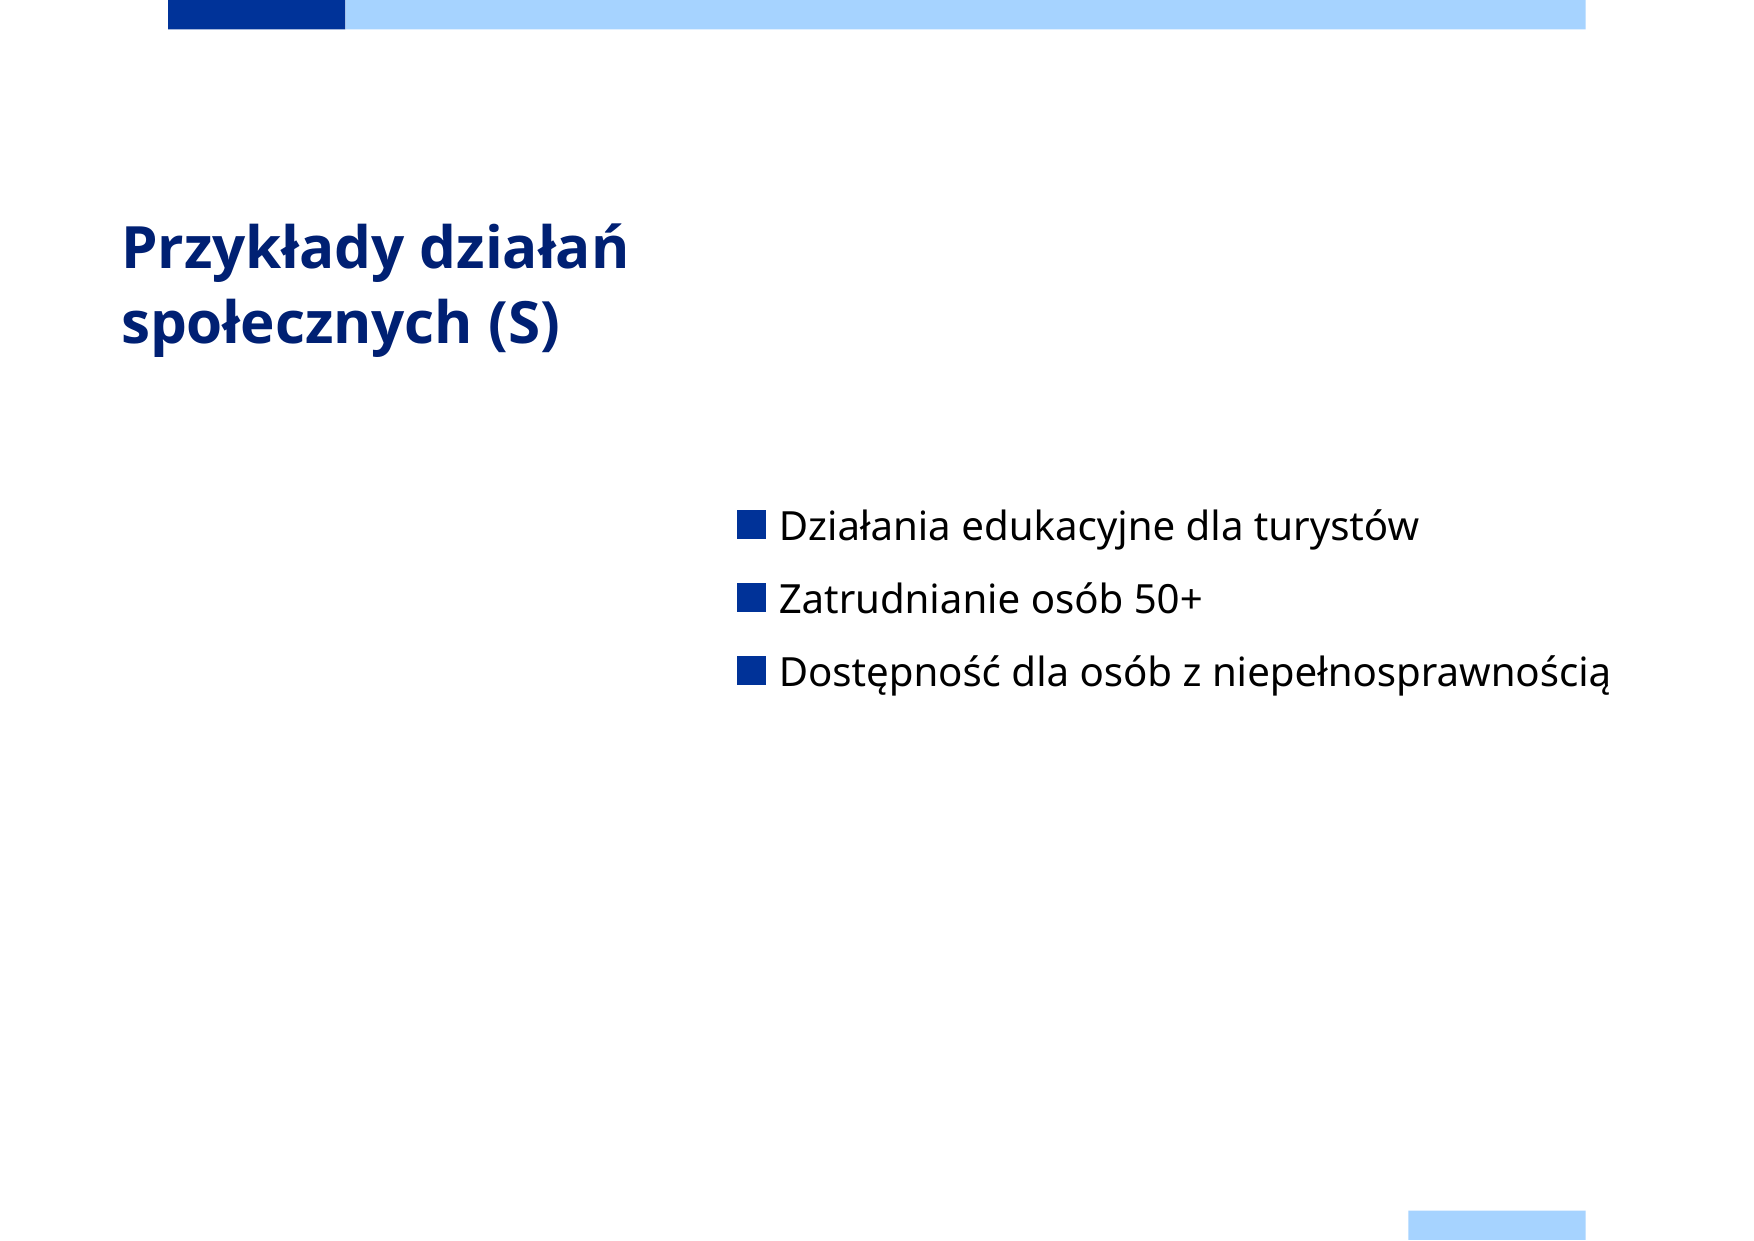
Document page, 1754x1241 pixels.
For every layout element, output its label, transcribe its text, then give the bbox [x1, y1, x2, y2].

list Działania edukacyjne dla turystów Zatrudnianie osób 50+ Dostępność dla osób z niepełnosprawnością [737, 206, 1633, 988]
picture [737, 583, 766, 612]
picture [737, 510, 766, 539]
title Przykłady działań społecznych (S) [121, 205, 639, 987]
picture [737, 656, 766, 685]
